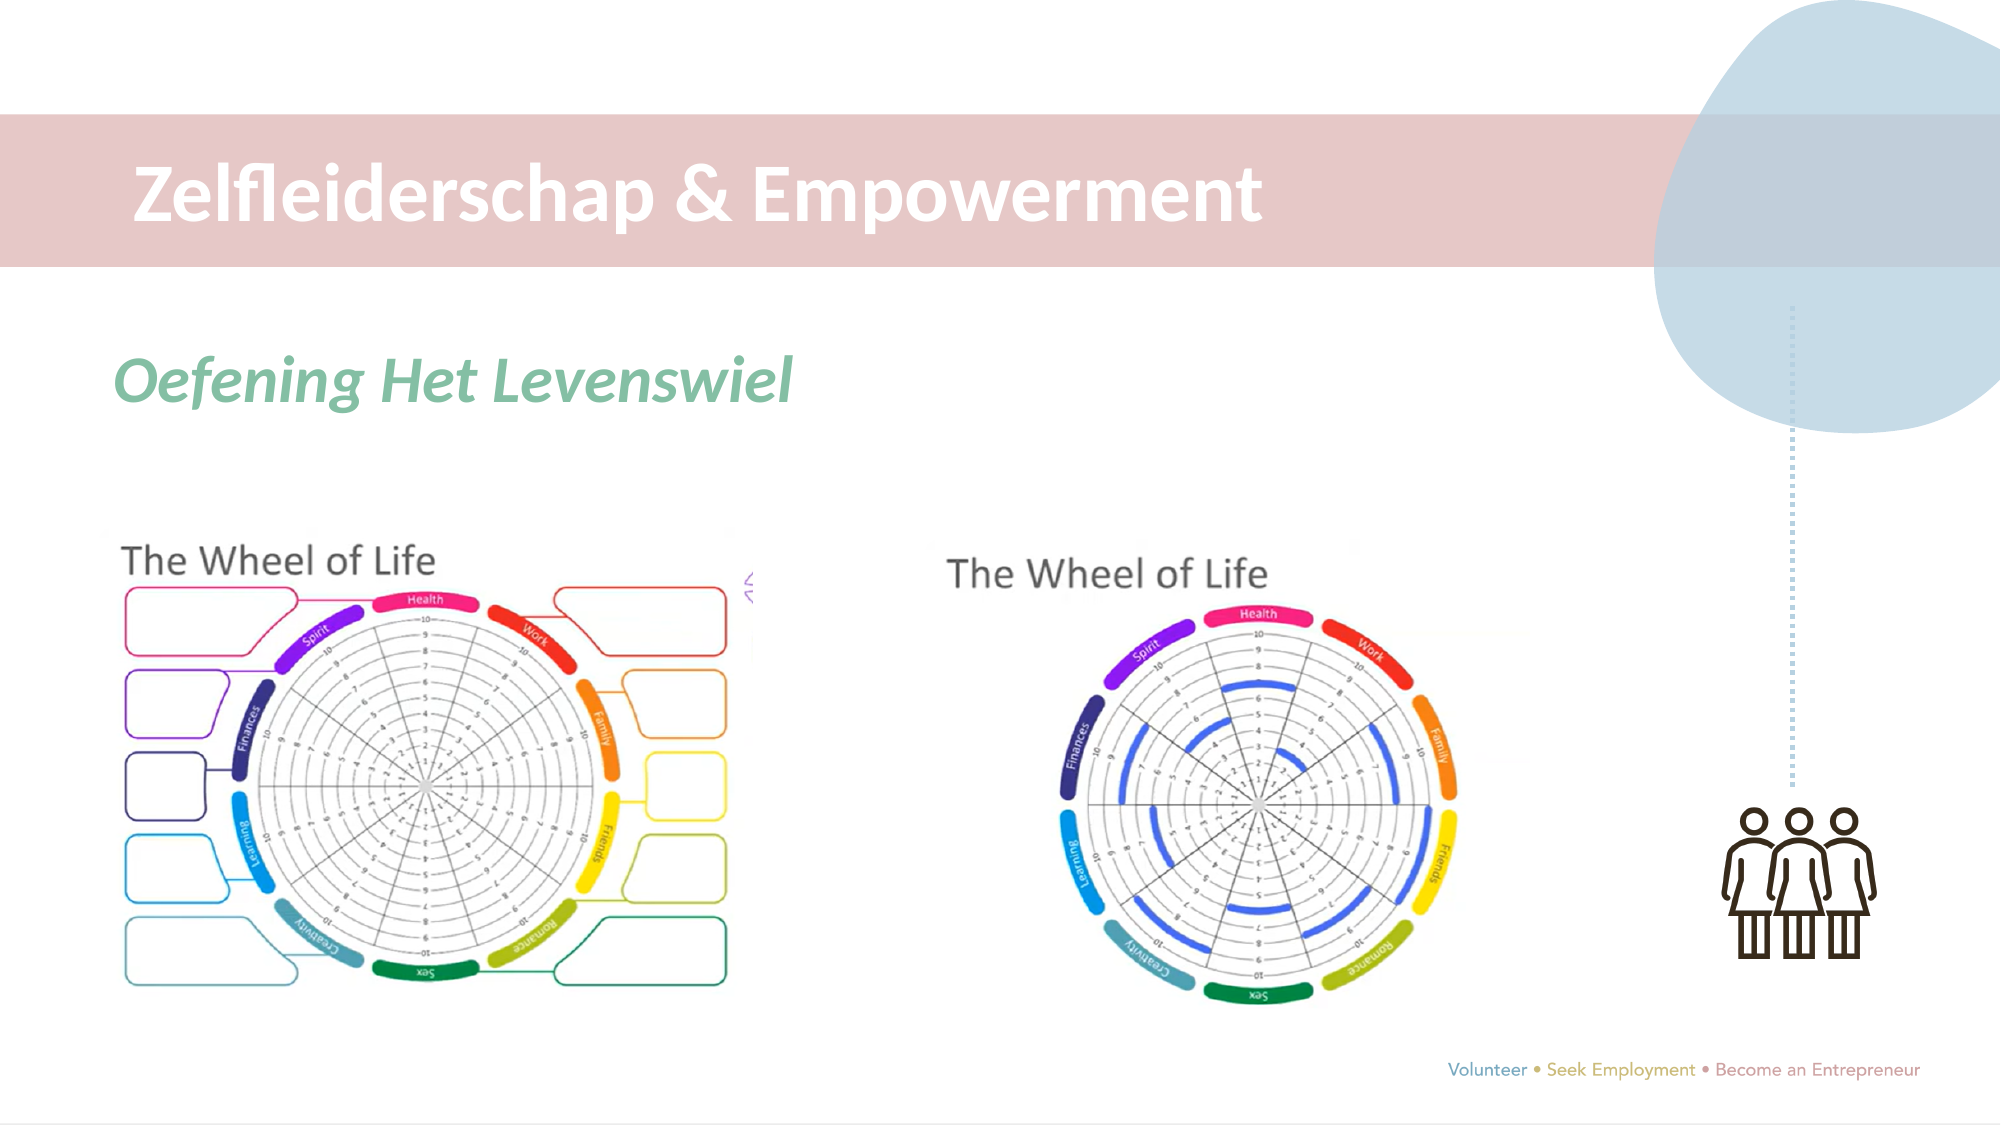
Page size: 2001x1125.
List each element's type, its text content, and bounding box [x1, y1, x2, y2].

text_box Zelfleiderschap & Empowerment [99, 147, 1312, 290]
text_box [0, 113, 1699, 268]
picture [1418, 1046, 1971, 1103]
text_box Oefening Het Levenswiel [98, 350, 1428, 975]
picture [71, 513, 753, 1013]
picture [1709, 793, 1889, 973]
picture [923, 526, 1530, 1009]
text_box [1653, 0, 2000, 434]
